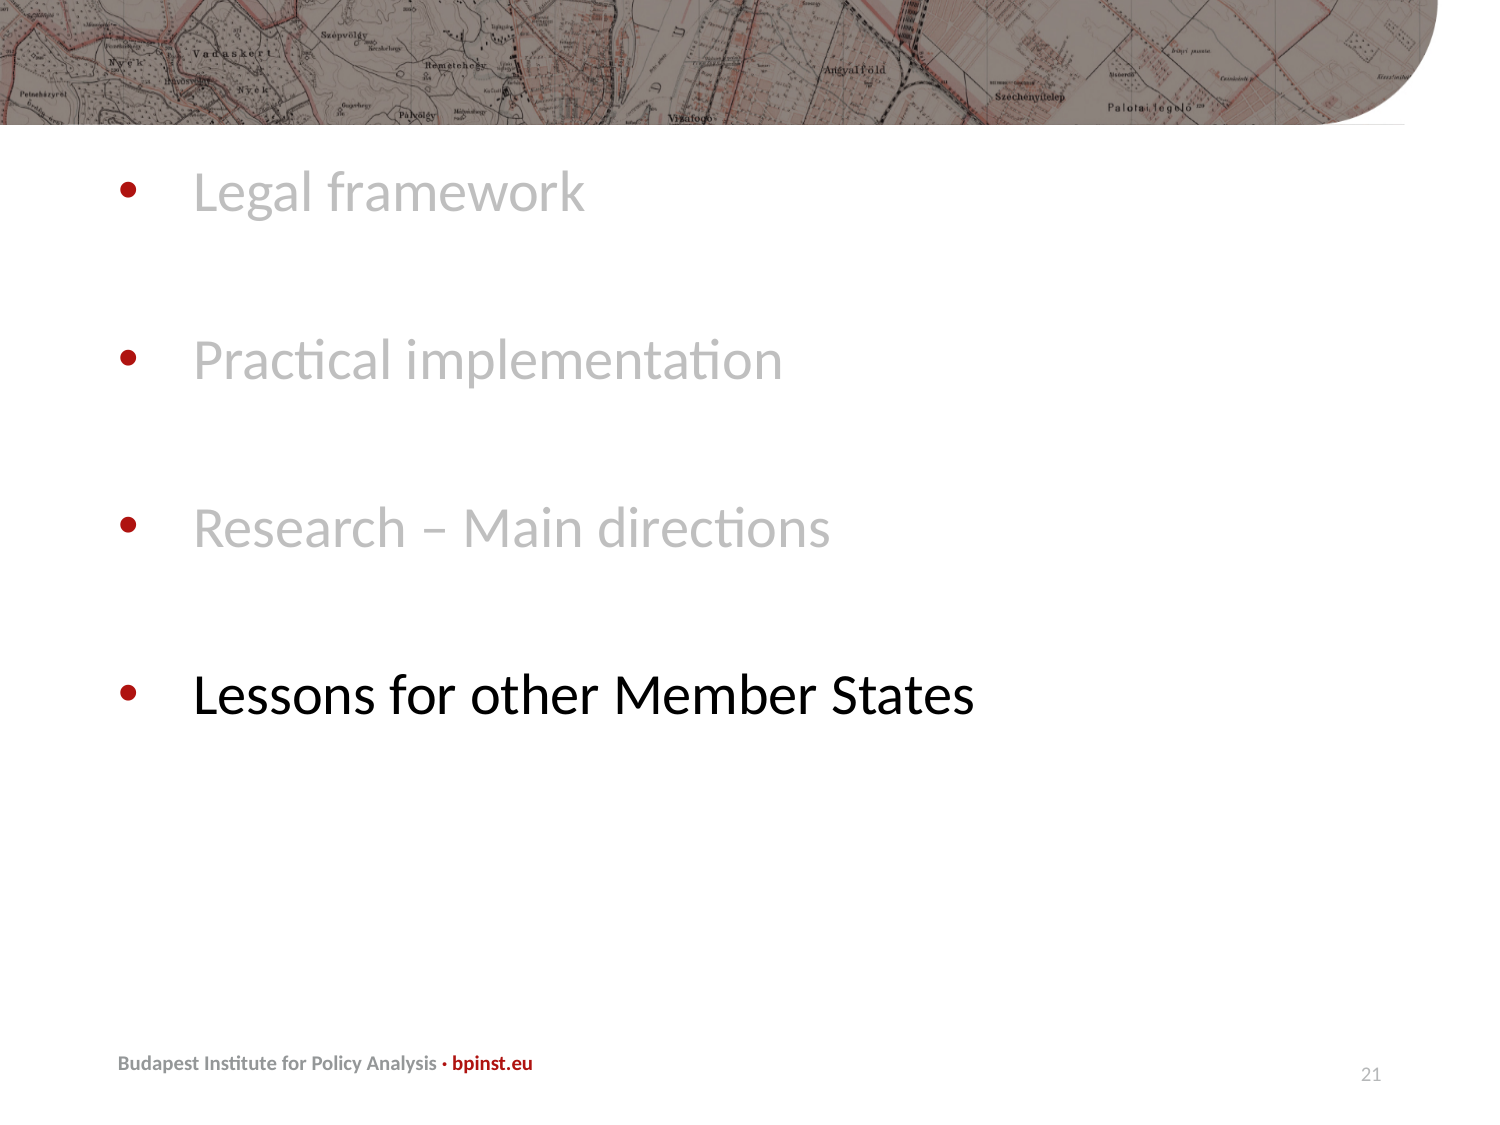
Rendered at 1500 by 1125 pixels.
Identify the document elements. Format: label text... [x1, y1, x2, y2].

list Legal framework Practical implementation Research – Main directions Lessons for other Member States [103, 154, 1397, 1010]
picture [0, 0, 1500, 125]
slide_number 20 [1059, 1042, 1397, 1103]
